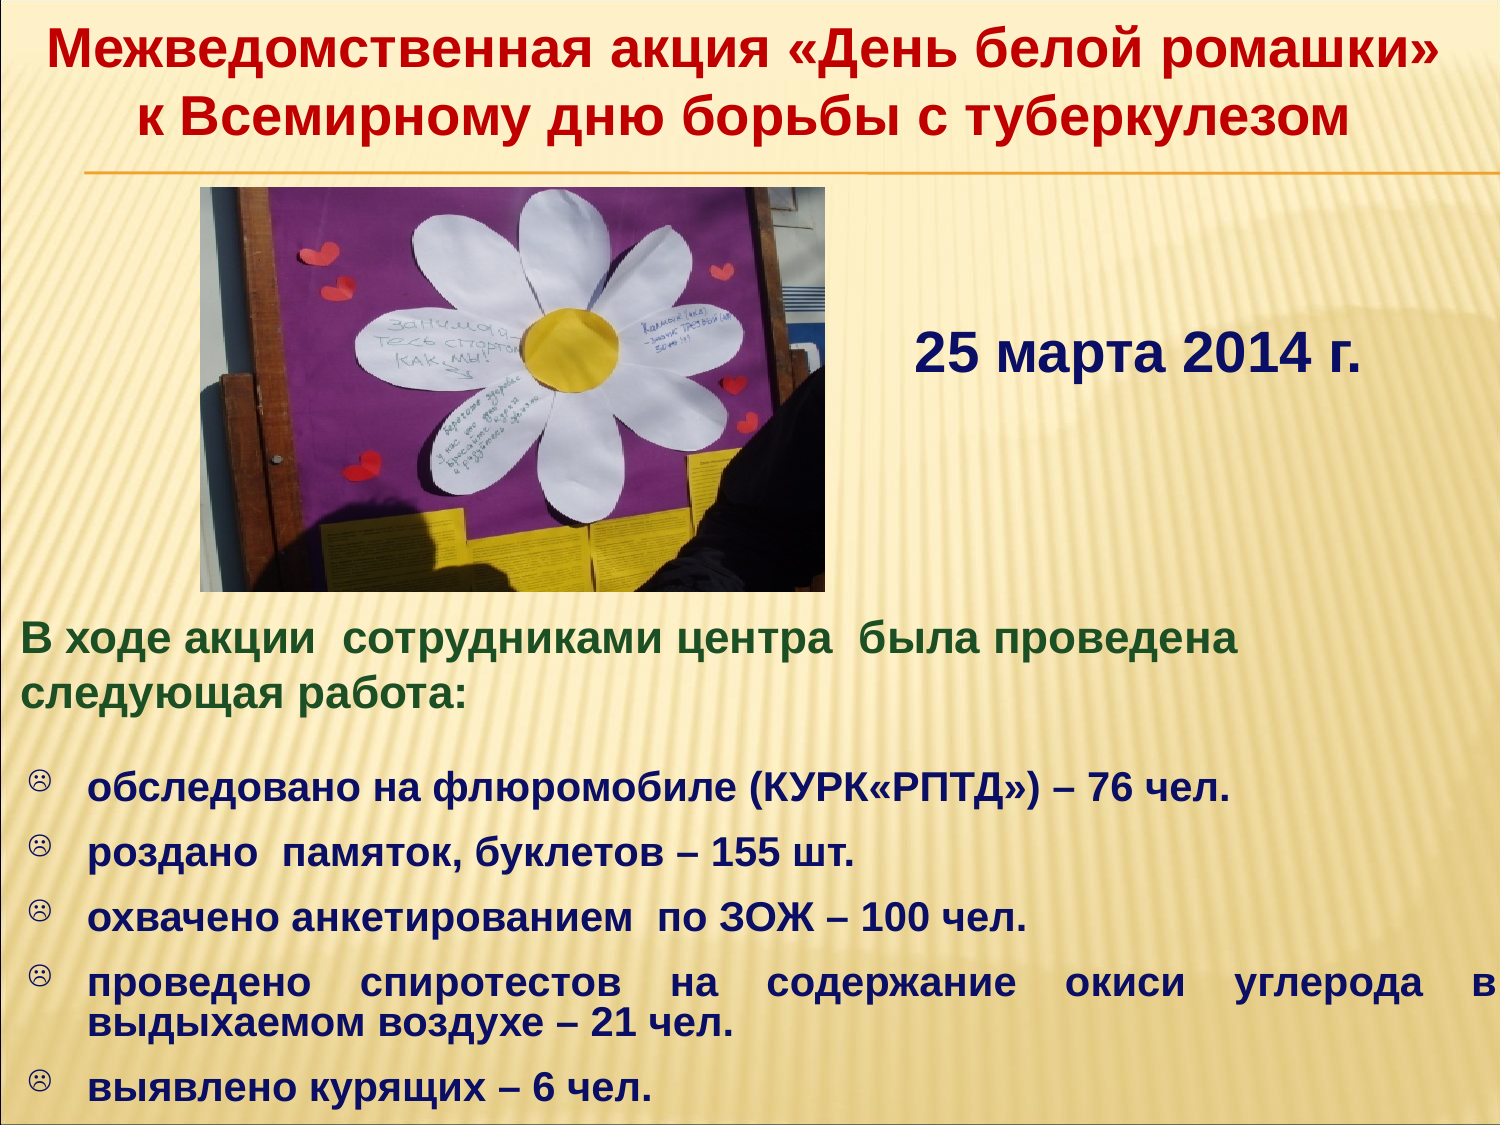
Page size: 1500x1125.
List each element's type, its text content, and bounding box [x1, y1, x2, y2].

picture [0, 0, 1500, 1125]
text_box В ходе акции сотрудниками центра была проведена следующая работа: [5, 599, 1350, 725]
text_box Межведомственная акция «День белой ромашки» к Всемирному дню борьбы с туберкулезом [24, 4, 1463, 238]
text_box 25 марта 2014 г. [900, 306, 1400, 392]
list обследовано на флюромобиле (КУРК«РПТД») – 76 чел. роздано памяток, буклетов – 155 шт. охвачено анкетированием по ЗОЖ – 100 чел. проведено спиротестов на содержание окиси углерода в выдыхаемом воздухе – 21 чел. выявлено курящих – 6 чел. [12, 762, 1500, 1038]
